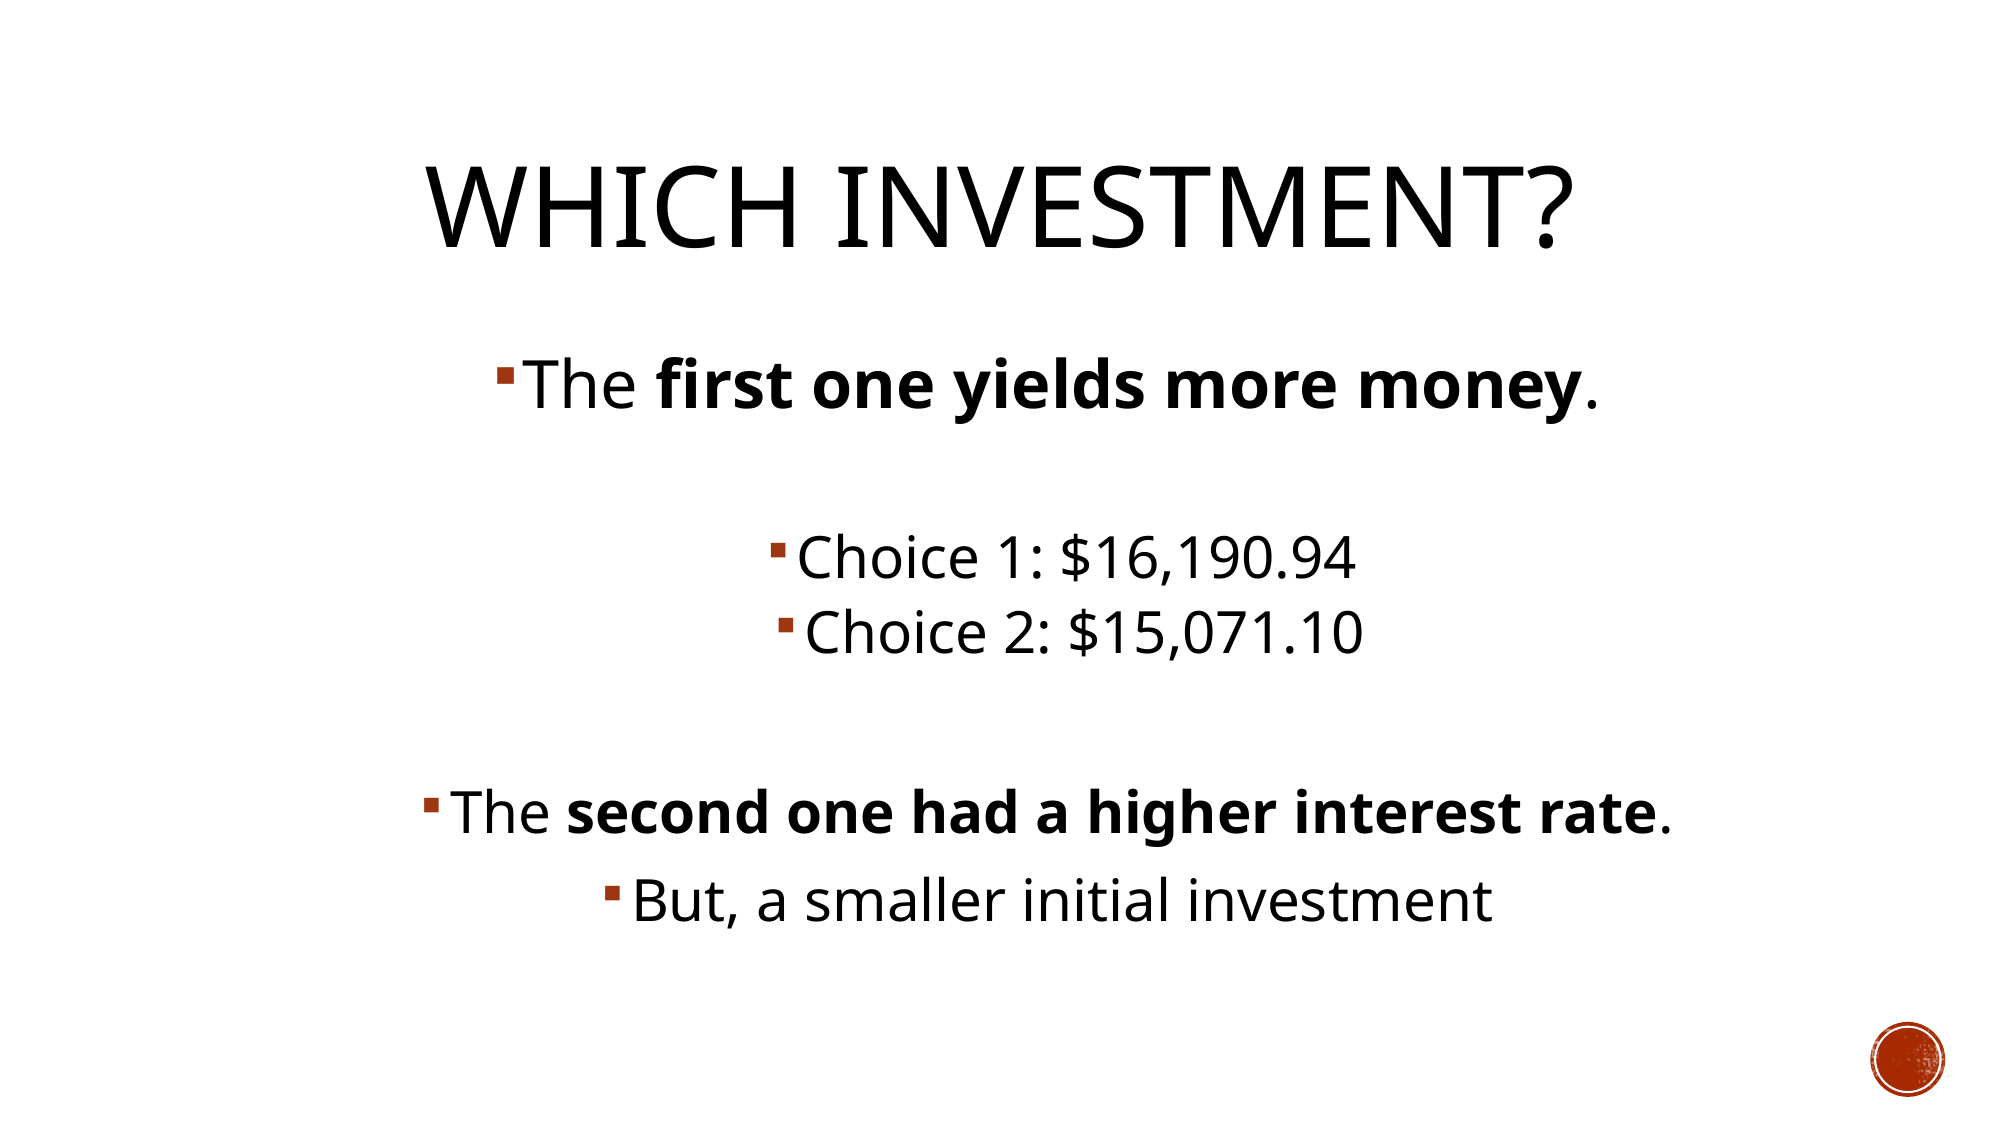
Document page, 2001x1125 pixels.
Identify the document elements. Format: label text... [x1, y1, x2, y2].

list The first one yields more money. Choice 1: $16,190.94 Choice 2: $15,071.10 The second one had a higher interest rate. But, a smaller initial investment [107, 343, 1987, 1038]
title Which Investment? [175, 79, 1826, 343]
